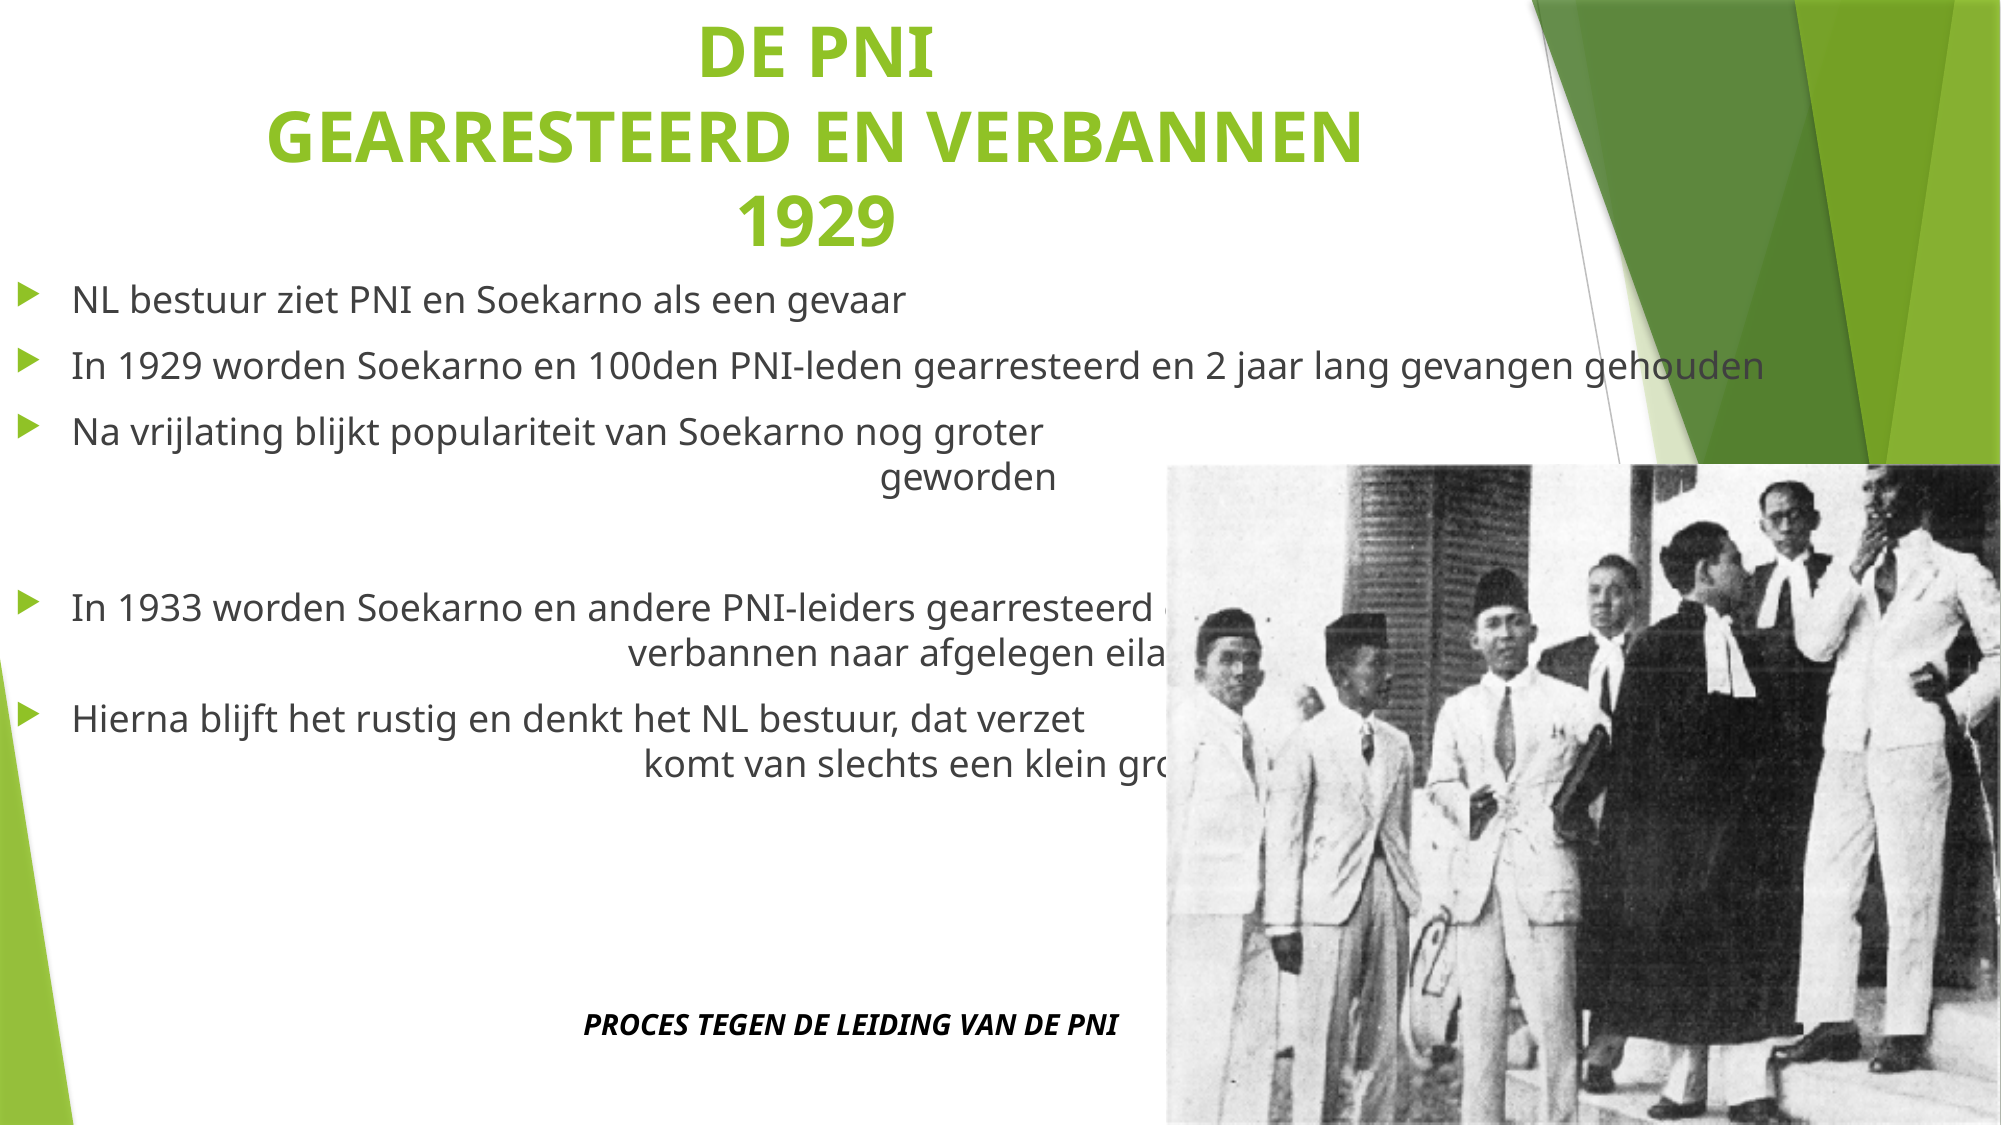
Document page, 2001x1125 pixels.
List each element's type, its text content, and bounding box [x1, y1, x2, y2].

title DE PNI GEARRESTEERD EN VERBANNEN 1929 [111, 0, 1522, 268]
list NL bestuur ziet PNI en Soekarno als een gevaar In 1929 worden Soekarno en 100den PNI-leden gearresteerd en 2 jaar lang gevangen gehouden Na vrijlating blijkt populariteit van Soekarno nog groter geworden In 1933 worden Soekarno en andere PNI-leiders gearresteerd en verbannen naar afgelegen eilanden Hierna blijft het rustig en denkt het NL bestuur, dat verzet komt van slechts een klein groepje [0, 268, 2000, 1125]
text_box PROCES TEGEN DE LEIDING VAN DE PNI [568, 999, 1139, 1049]
picture [1166, 464, 2000, 1125]
